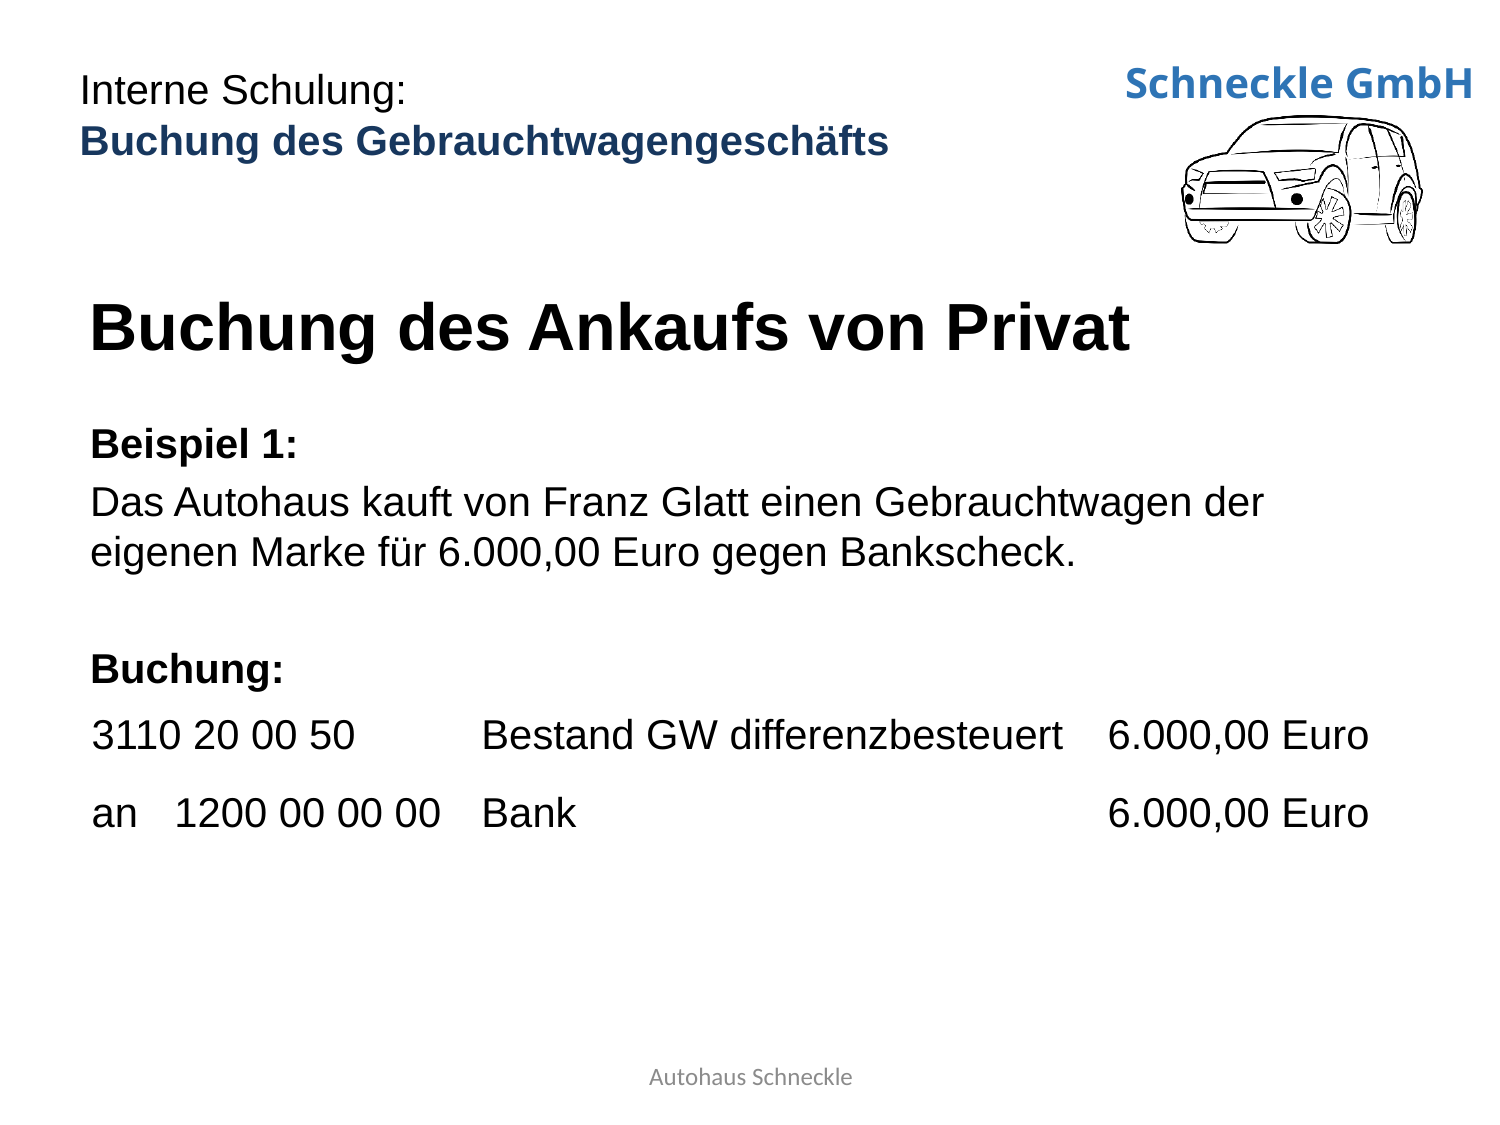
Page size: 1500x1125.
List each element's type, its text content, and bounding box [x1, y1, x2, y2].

table_header 6.000,00 Euro [1093, 704, 1447, 783]
table_cell an [77, 783, 159, 891]
table_cell 1200 00 00 00 [159, 783, 466, 891]
table_cell 6.000,00 Euro [1093, 783, 1447, 891]
table_header 3110 20 00 50 [77, 704, 466, 783]
picture [1181, 115, 1423, 244]
list Beispiel 1: Das Autohaus kauft von Franz Glatt einen Gebrauchtwagen der eigenen Marke für 6.000,00 Euro gegen Bankscheck. Buchung: [75, 408, 1425, 715]
title Buchung des Ankaufs von Privat [75, 276, 1425, 395]
table_cell Bank [466, 783, 1093, 891]
table_header Bestand GW differenzbesteuert [466, 704, 1093, 783]
